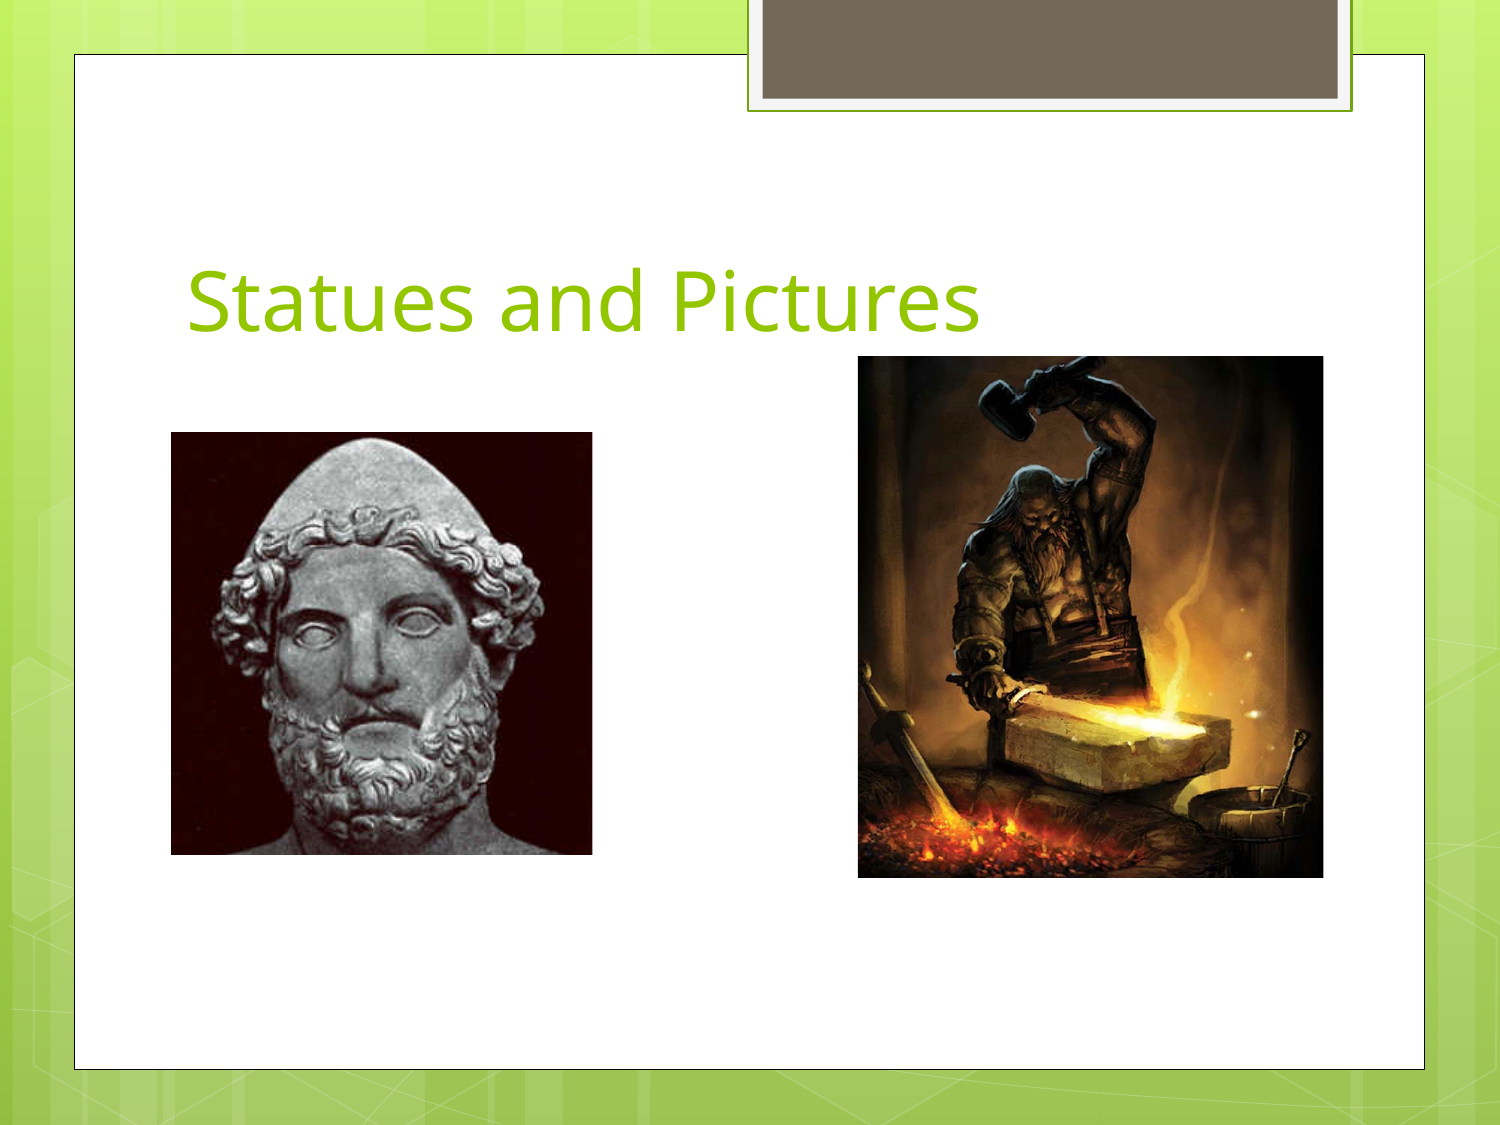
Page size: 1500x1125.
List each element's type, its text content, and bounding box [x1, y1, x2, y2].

title Statues and Pictures [171, 168, 1324, 357]
picture [857, 355, 1324, 879]
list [170, 431, 593, 856]
